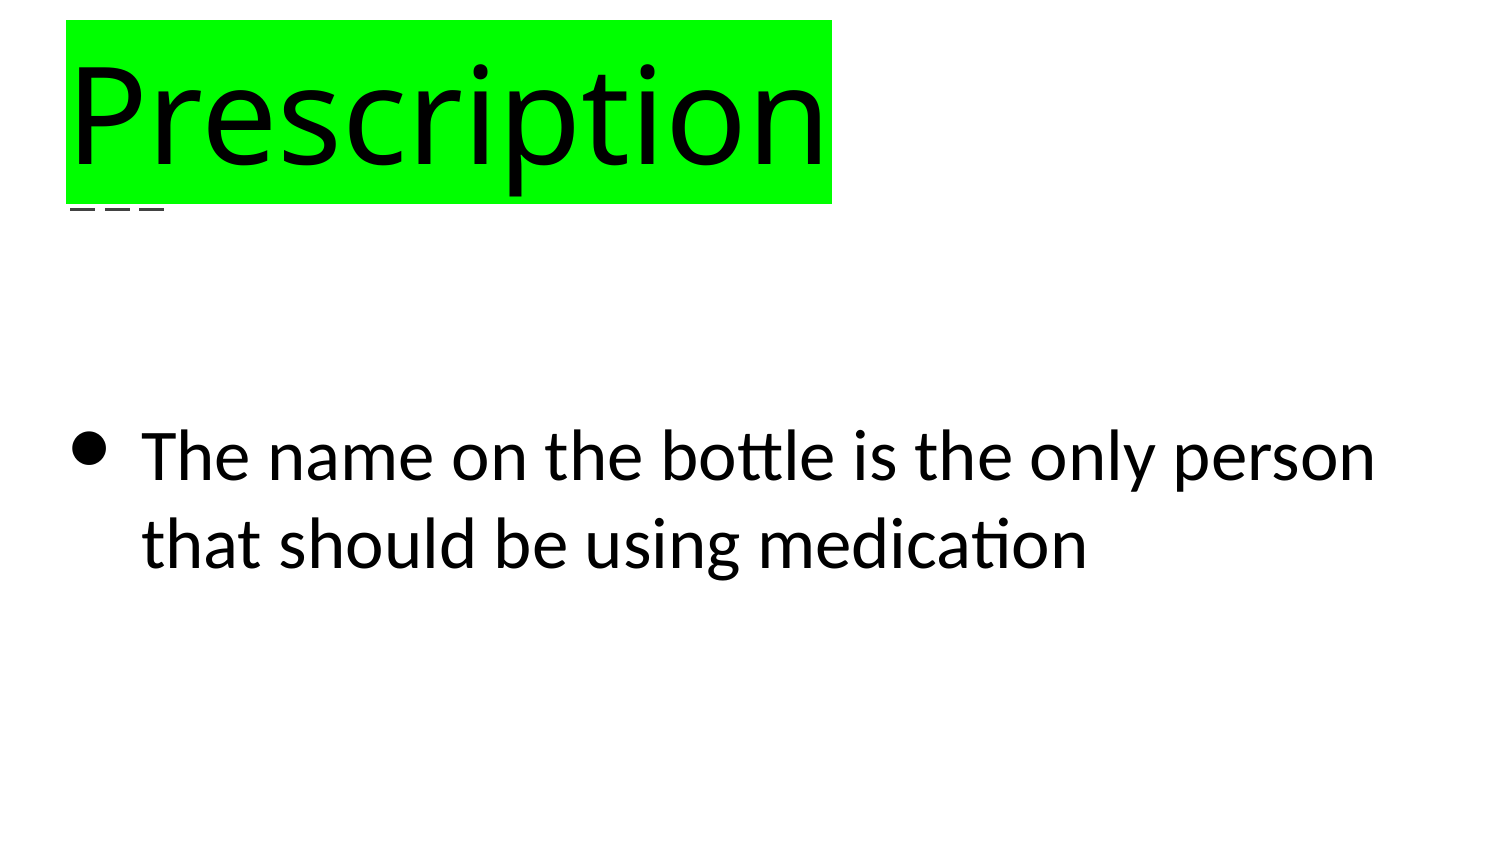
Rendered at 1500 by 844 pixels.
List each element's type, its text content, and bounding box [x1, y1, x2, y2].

title Prescription [51, 86, 1449, 207]
list The name on the bottle is the only person that should be using medication [51, 240, 1449, 750]
